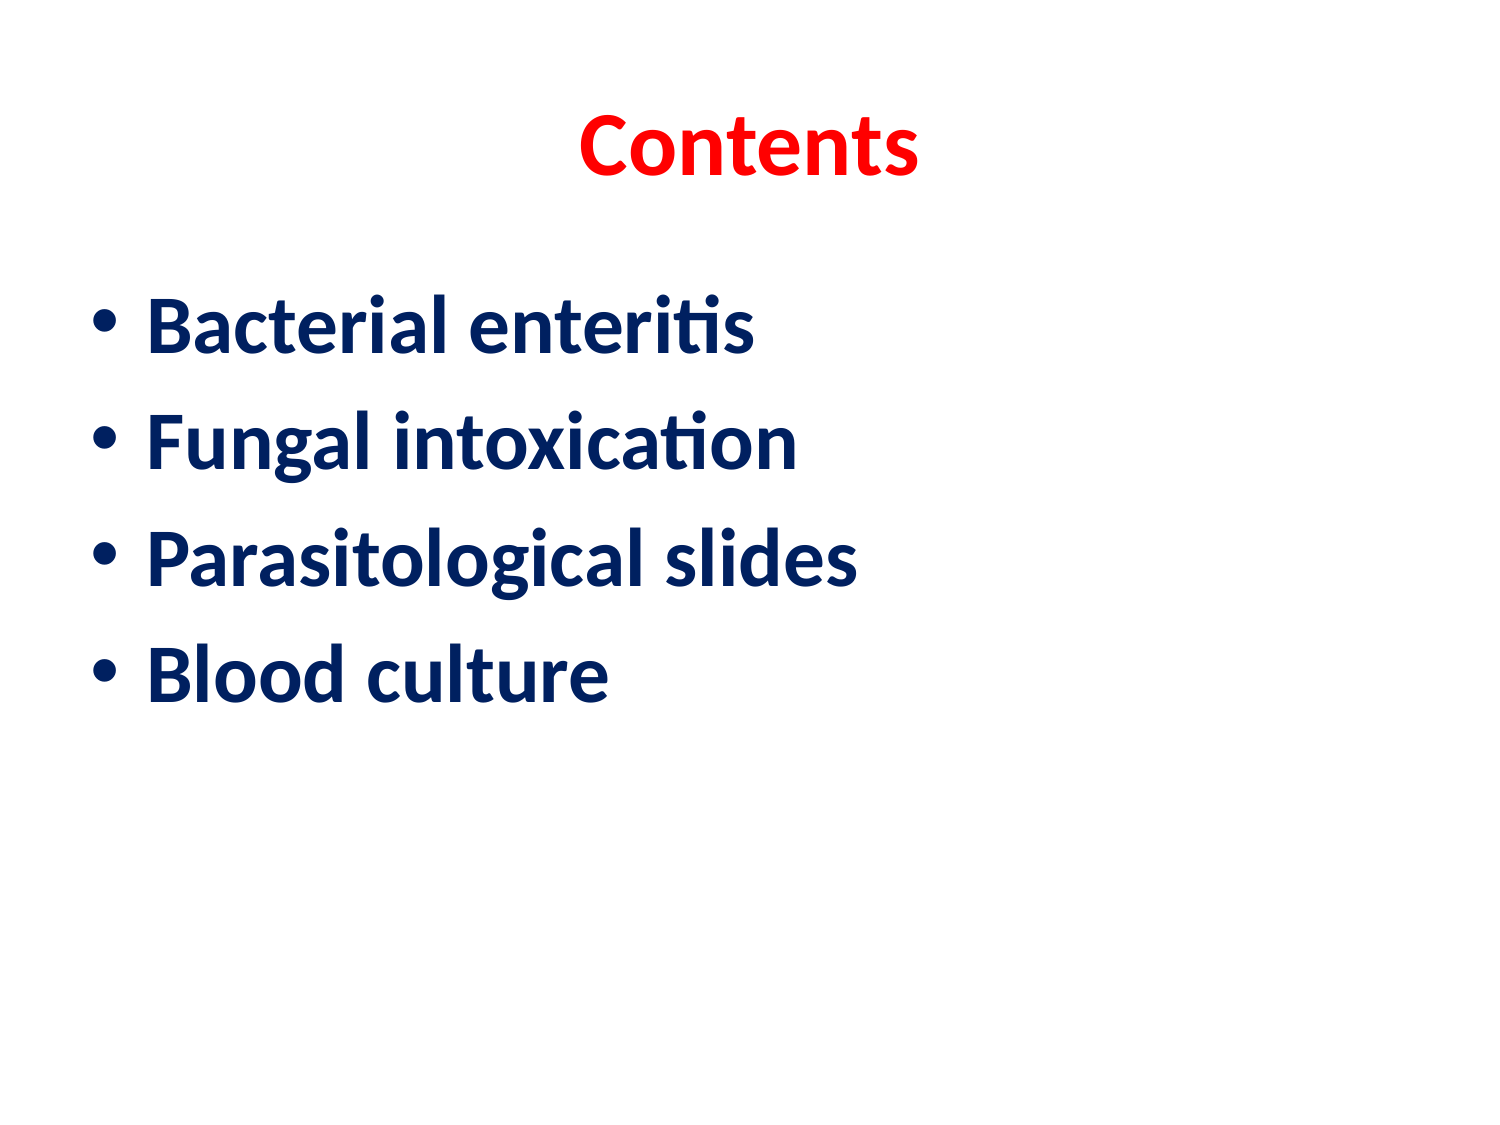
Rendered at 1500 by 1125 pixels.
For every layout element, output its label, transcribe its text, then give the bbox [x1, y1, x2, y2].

title Contents [75, 45, 1425, 233]
list Bacterial enteritis Fungal intoxication Parasitological slides Blood culture [75, 262, 1425, 1005]
